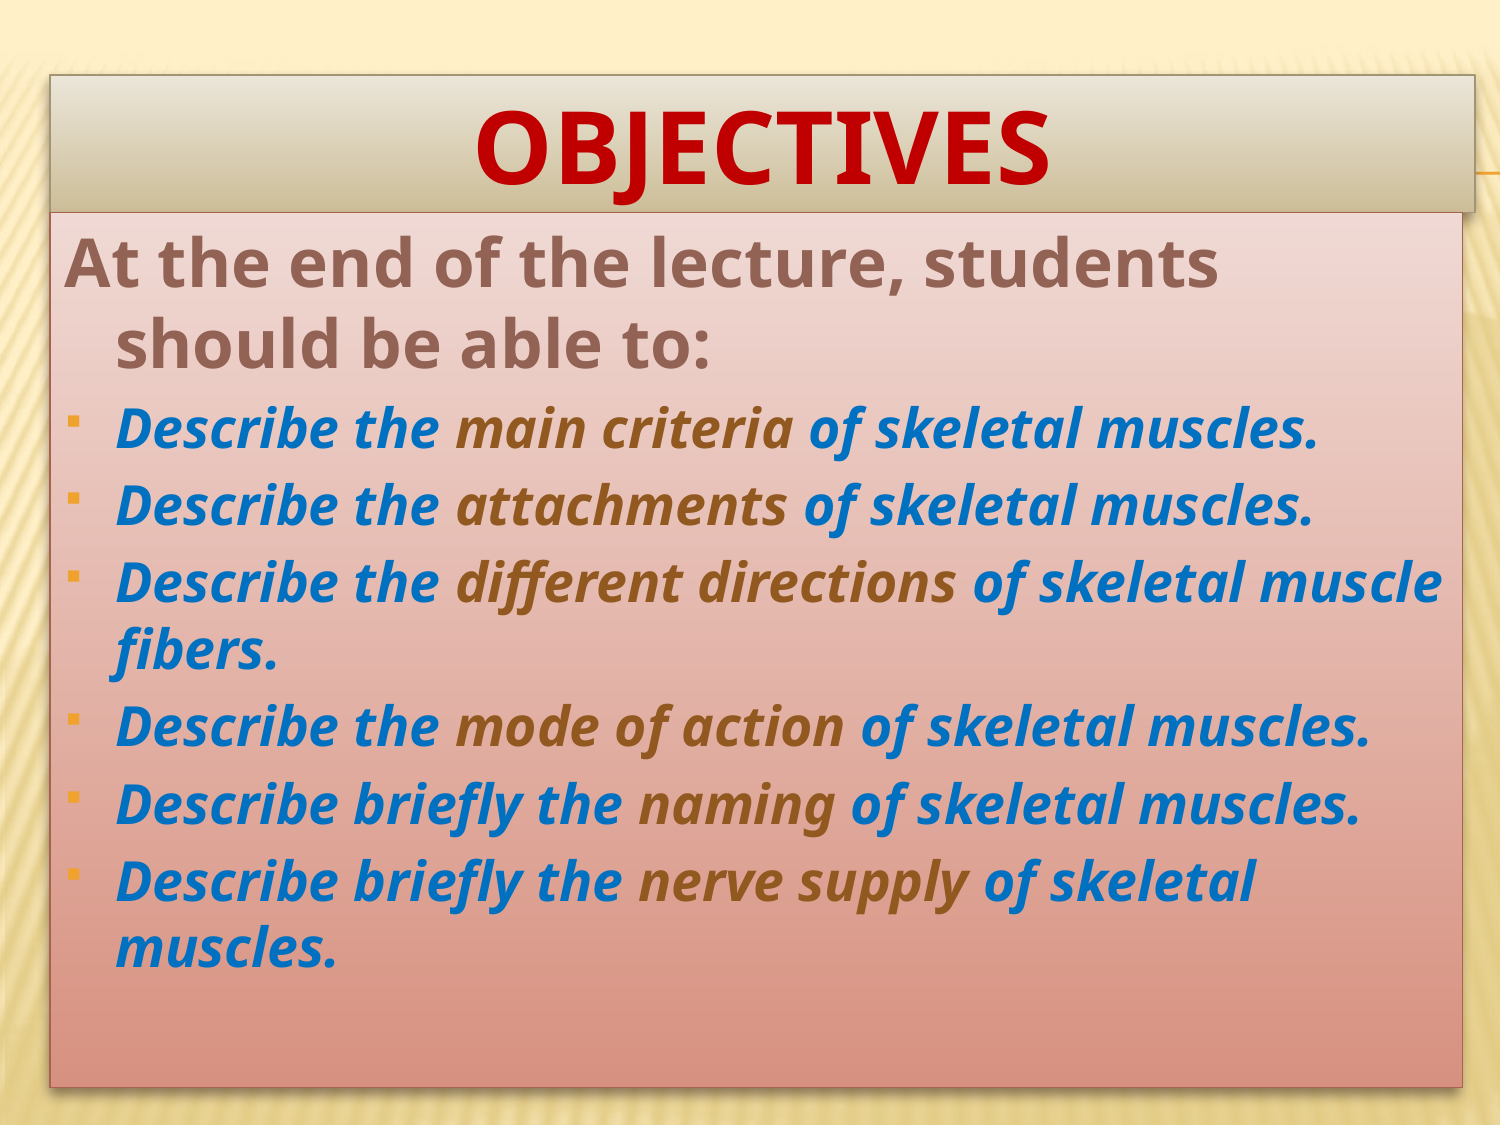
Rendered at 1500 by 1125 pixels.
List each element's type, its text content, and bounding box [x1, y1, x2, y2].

title OBJECTIVES [49, 74, 1476, 213]
list At the end of the lecture, students should be able to: Describe the main criteria of skeletal muscles. Describe the attachments of skeletal muscles. Describe the different directions of skeletal muscle fibers. Describe the mode of action of skeletal muscles. Describe briefly the naming of skeletal muscles. Describe briefly the nerve supply of skeletal muscles. [49, 212, 1463, 1088]
